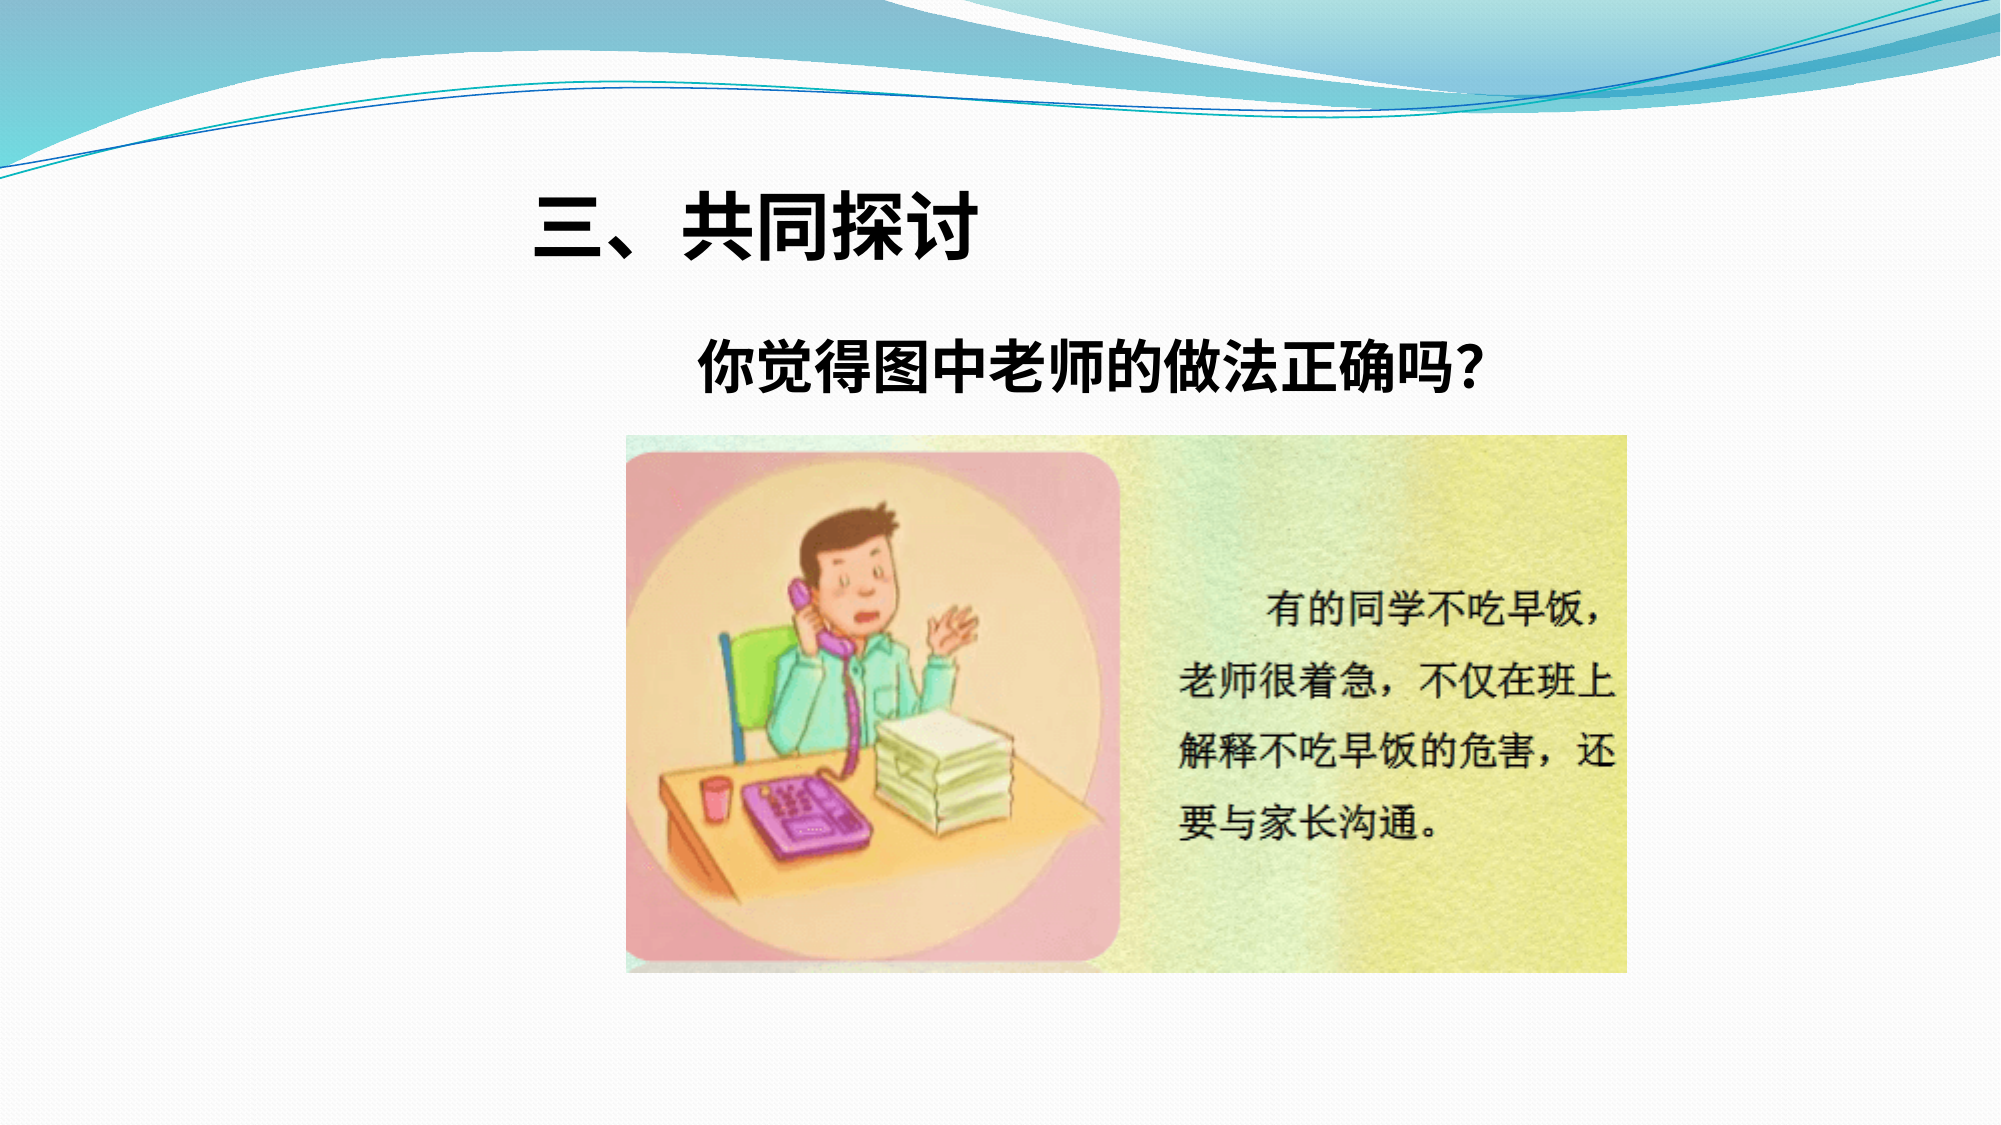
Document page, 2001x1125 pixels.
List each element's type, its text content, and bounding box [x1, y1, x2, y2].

picture [626, 434, 1627, 974]
text_box 三、共同探讨 [515, 172, 1477, 278]
text_box 你觉得图中老师的做法正确吗？ [563, 323, 1674, 408]
